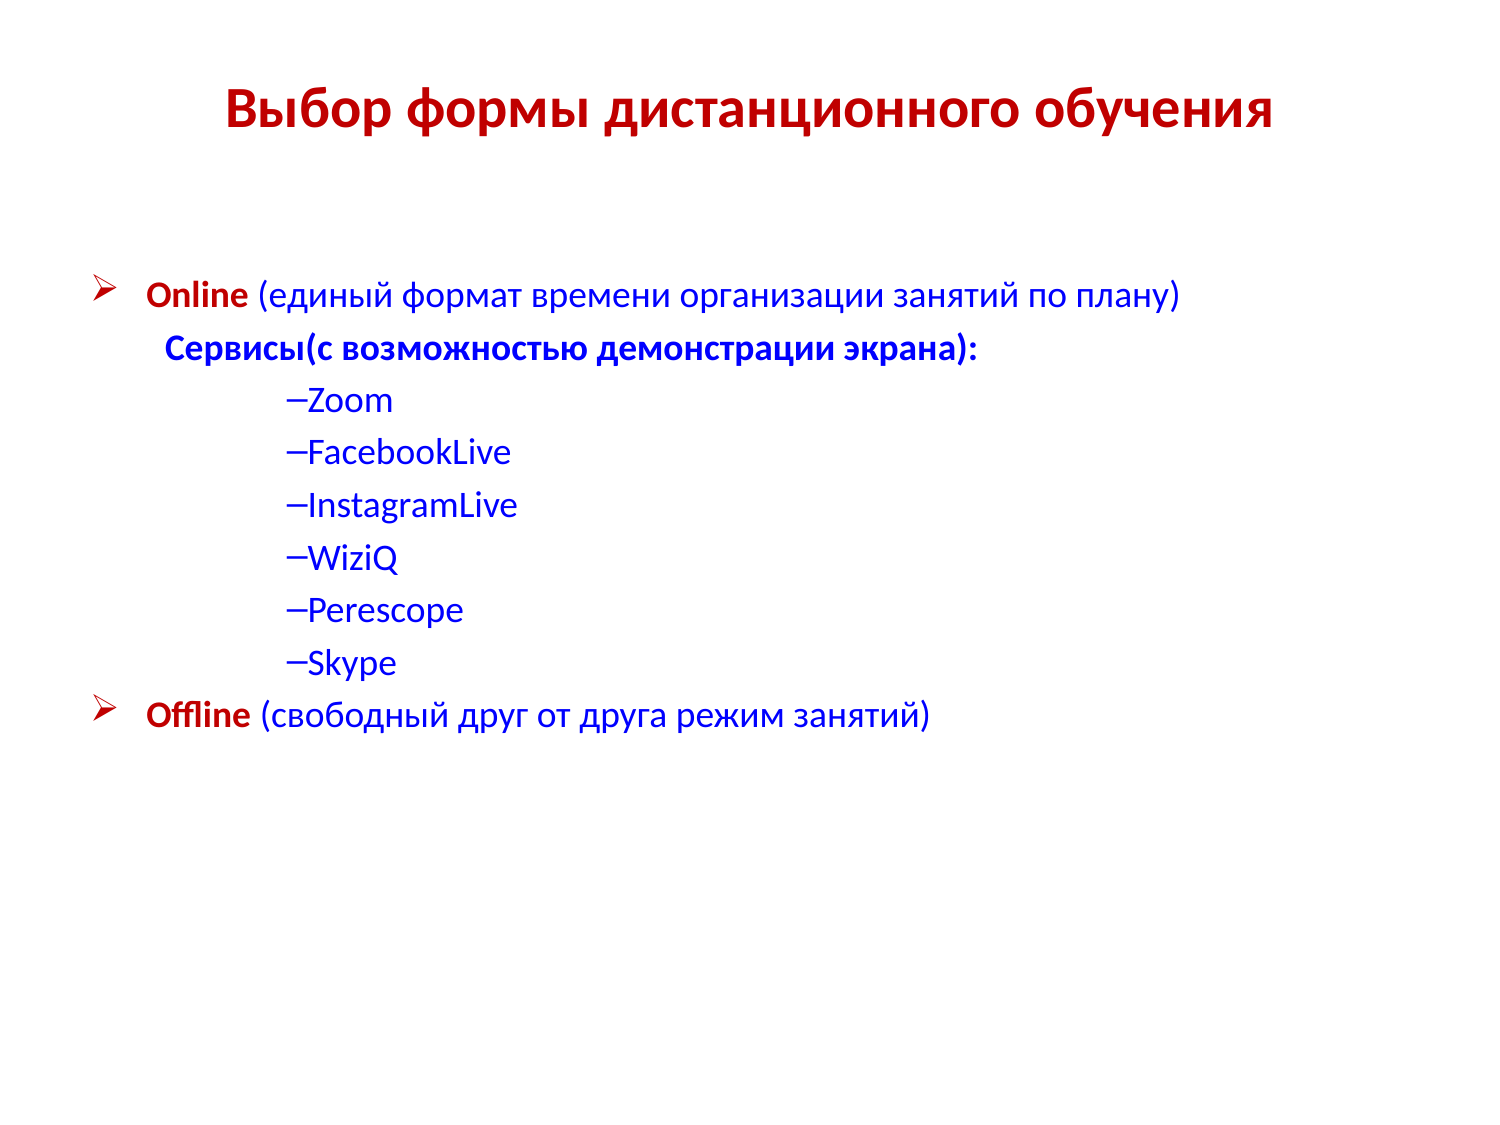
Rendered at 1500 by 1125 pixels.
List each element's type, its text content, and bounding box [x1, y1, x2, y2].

title Выбор формы дистанционного обучения [75, 45, 1425, 233]
list Online (единый формат времени организации занятий по плану) Сервисы(с возможностью демонстрации экрана): Zoom FacebookLive InstagramLive WiziQ Perescope Skype Offline (свободный друг от друга режим занятий) [75, 262, 1425, 1005]
